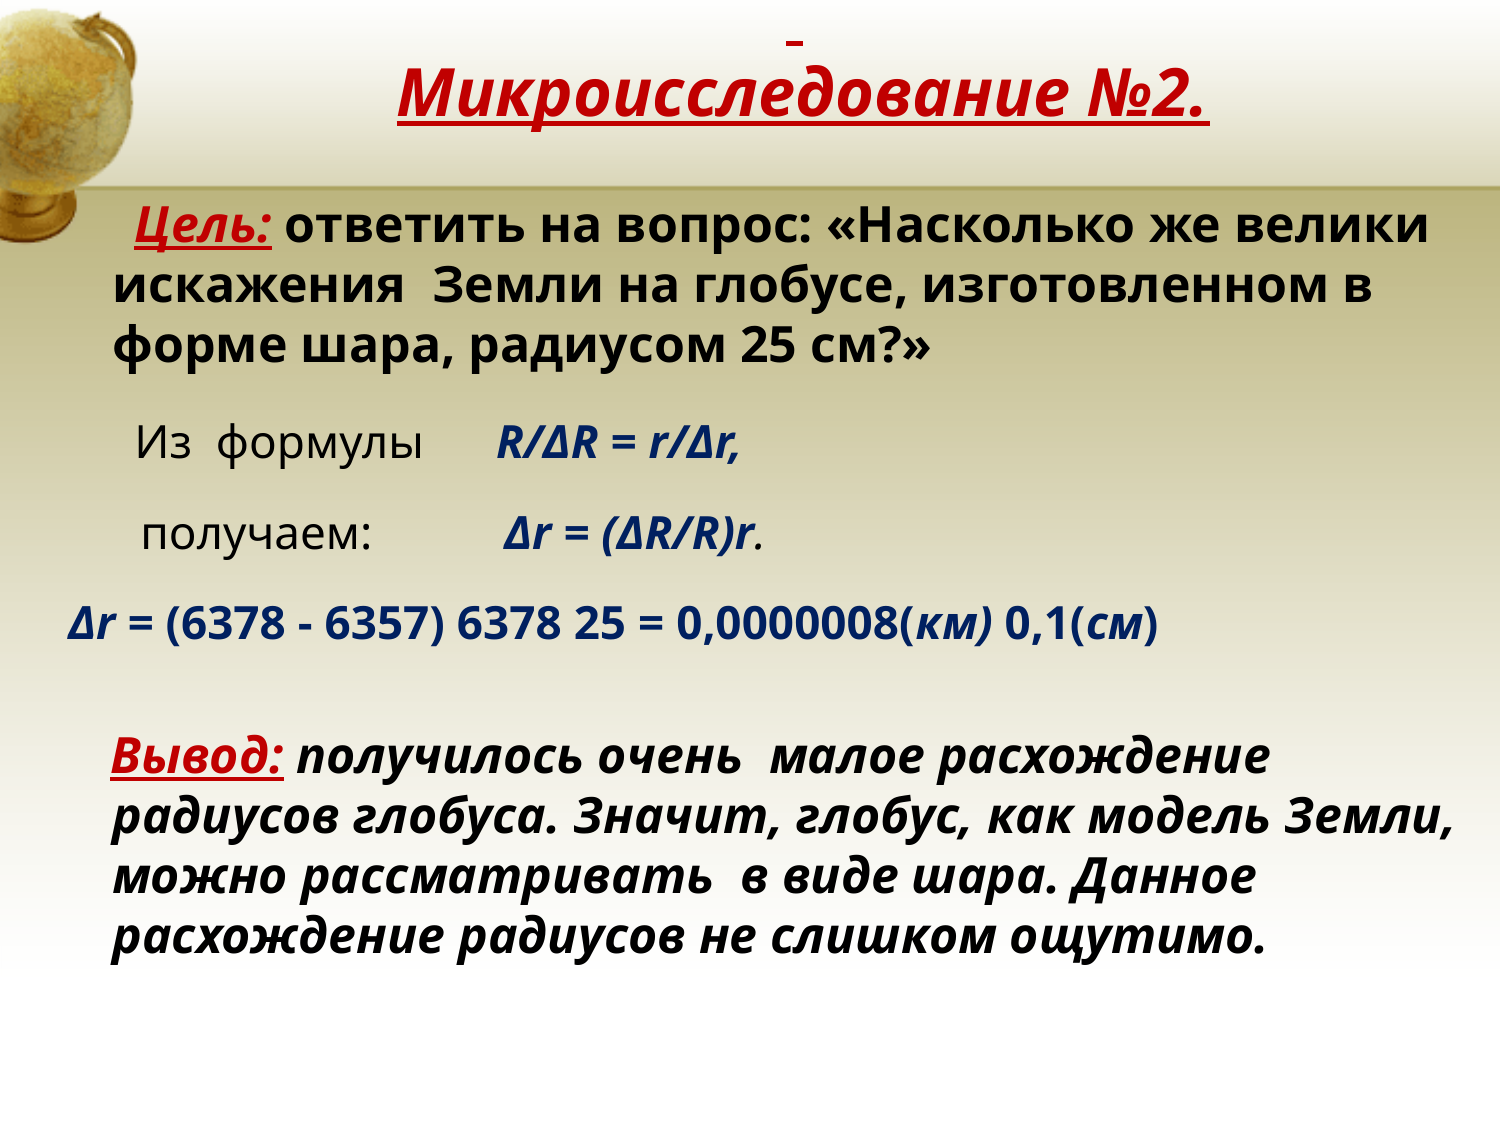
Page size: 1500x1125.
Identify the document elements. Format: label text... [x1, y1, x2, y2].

picture [0, 0, 1500, 1125]
title Микроисследование №2. [170, 30, 1436, 138]
